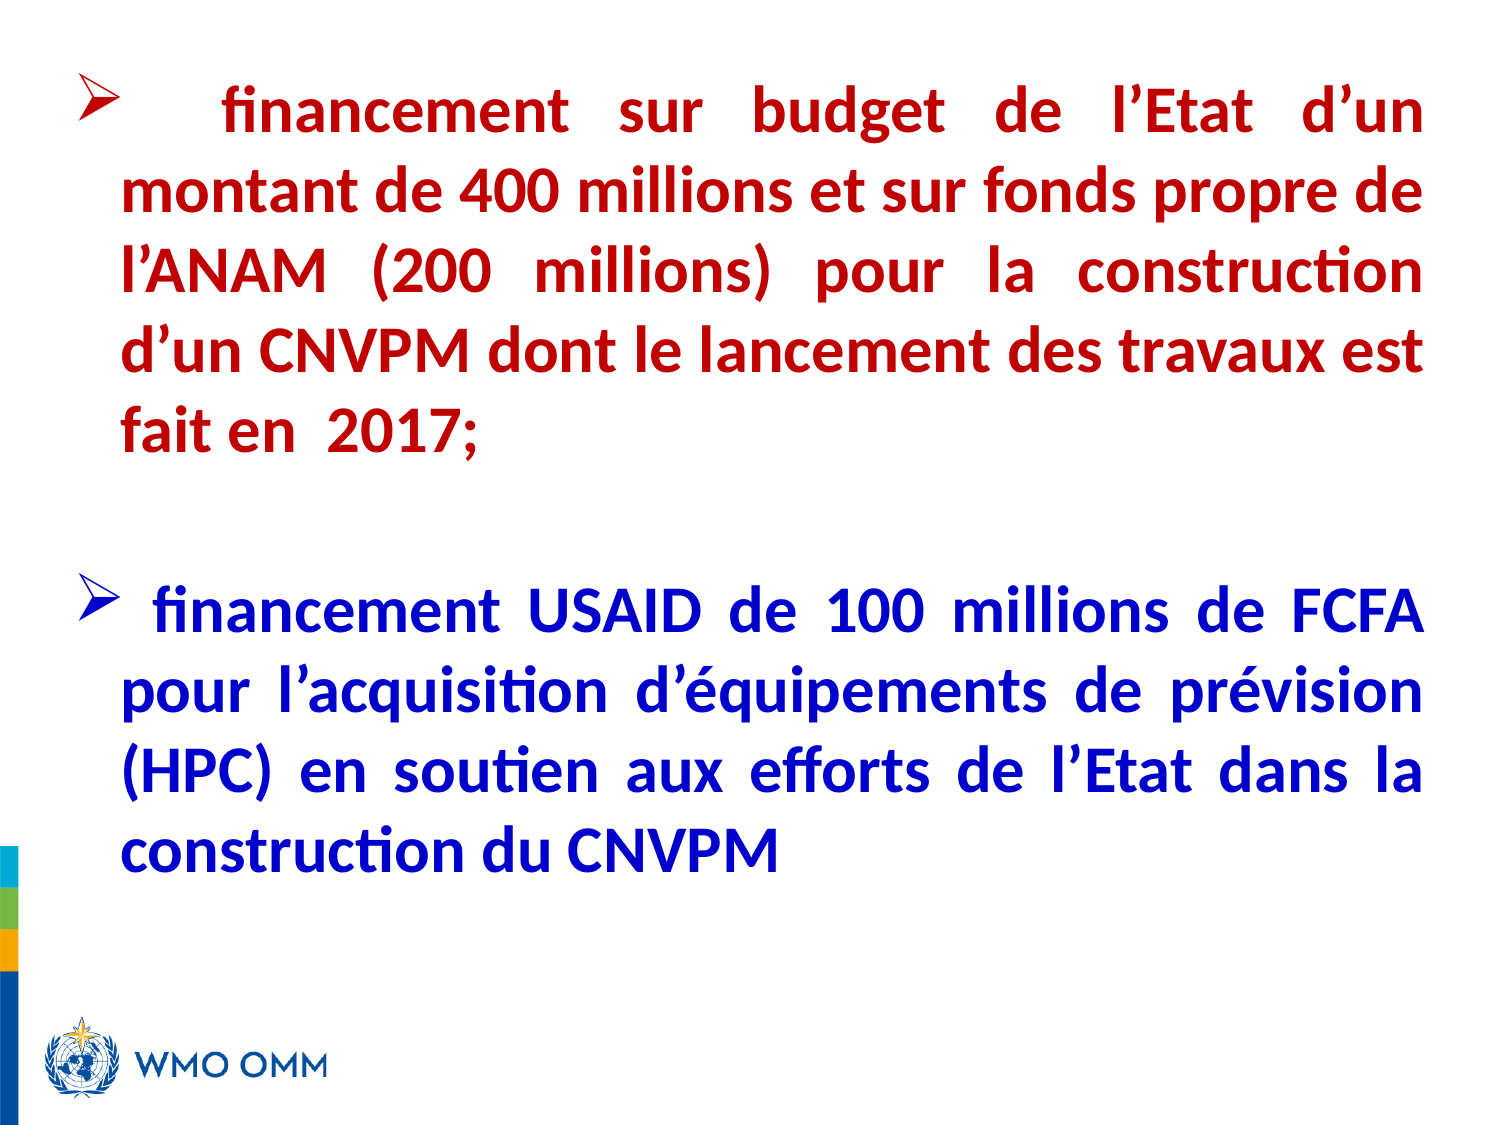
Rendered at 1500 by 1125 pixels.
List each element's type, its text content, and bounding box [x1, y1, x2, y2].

text_box financement sur budget de l’Etat d’un montant de 400 millions et sur fonds propre de l’ANAM (200 millions) pour la construction d’un CNVPM dont le lancement des travaux est fait en 2017; financement USAID de 100 millions de FCFA pour l’acquisition d’équipements de prévision (HPC) en soutien aux efforts de l’Etat dans la construction du CNVPM [58, 58, 1441, 893]
picture [0, 845, 327, 1125]
